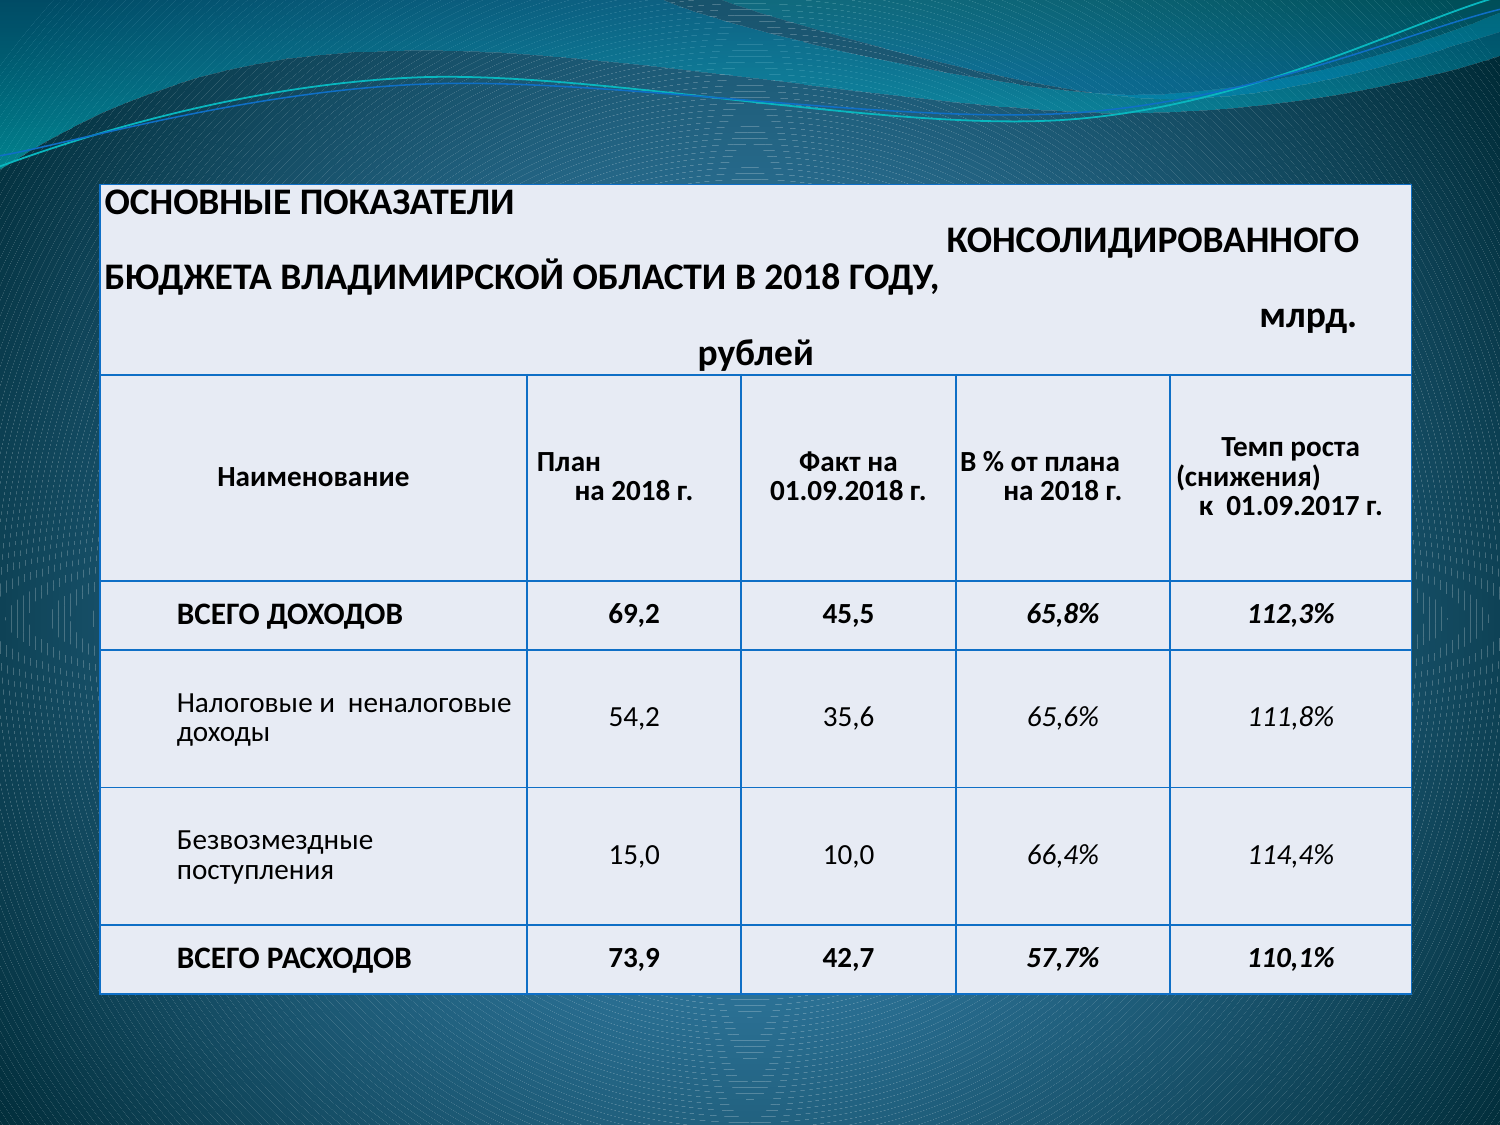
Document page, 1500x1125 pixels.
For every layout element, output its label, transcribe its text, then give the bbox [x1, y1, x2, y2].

table_cell Налоговые и неналоговые доходы [101, 651, 526, 787]
table_cell 35,6 [742, 651, 955, 787]
table_cell 54,2 [528, 651, 740, 787]
table_cell 10,0 [742, 788, 955, 924]
table_header ОСНОВНЫЕ ПОКАЗАТЕЛИ КОНСОЛИДИРОВАННОГО БЮДЖЕТА ВЛАДИМИРСКОЙ ОБЛАСТИ В 2018 ГОДУ, млрд. рублей [101, 185, 1411, 374]
table_cell ВСЕГО ДОХОДОВ [101, 582, 526, 649]
table_cell 111,8% [1171, 651, 1411, 787]
table_cell 15,0 [528, 788, 740, 924]
table_cell План на 2018 г. [528, 376, 740, 580]
table_cell 66,4% [957, 788, 1169, 924]
table_cell ВСЕГО РАСХОДОВ [101, 926, 526, 993]
table_cell Факт на 01.09.2018 г. [742, 376, 955, 580]
table_cell Безвозмездные поступления [101, 788, 526, 924]
table_cell 114,4% [1171, 788, 1411, 924]
table_cell Наименование [101, 376, 526, 580]
table_cell 45,5 [742, 582, 955, 649]
table_cell 73,9 [528, 926, 740, 993]
table_cell 42,7 [742, 926, 955, 993]
table_cell Темп роста (снижения) к 01.09.2017 г. [1171, 376, 1411, 580]
table_cell 65,6% [957, 651, 1169, 787]
table_cell В % от плана на 2018 г. [957, 376, 1169, 580]
table_cell 65,8% [957, 582, 1169, 649]
table_cell 57,7% [957, 926, 1169, 993]
table_cell 112,3% [1171, 582, 1411, 649]
table_cell 110,1% [1171, 926, 1411, 993]
table_cell 69,2 [528, 582, 740, 649]
